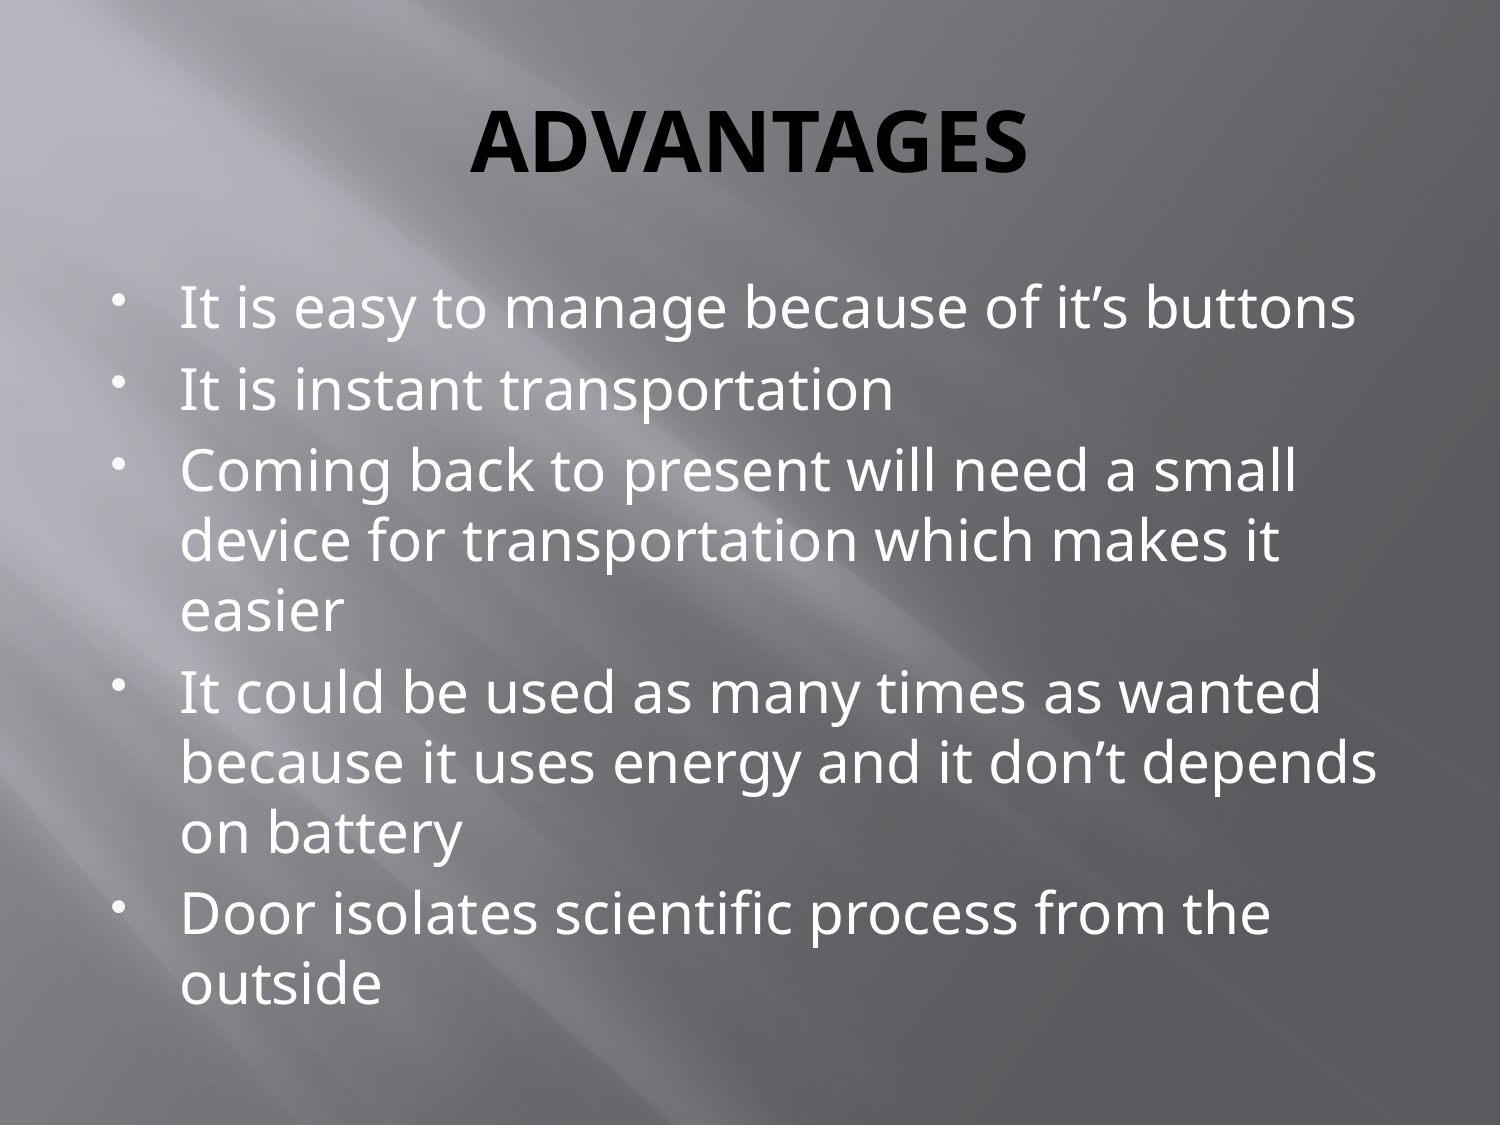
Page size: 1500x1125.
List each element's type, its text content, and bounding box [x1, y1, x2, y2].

title ADVANTAGES [75, 45, 1425, 233]
list It is easy to manage because of it’s buttons It is instant transportation Coming back to present will need a small device for transportation which makes it easier It could be used as many times as wanted because it uses energy and it don’t depends on battery Door isolates scientific process from the outside [75, 262, 1425, 1035]
